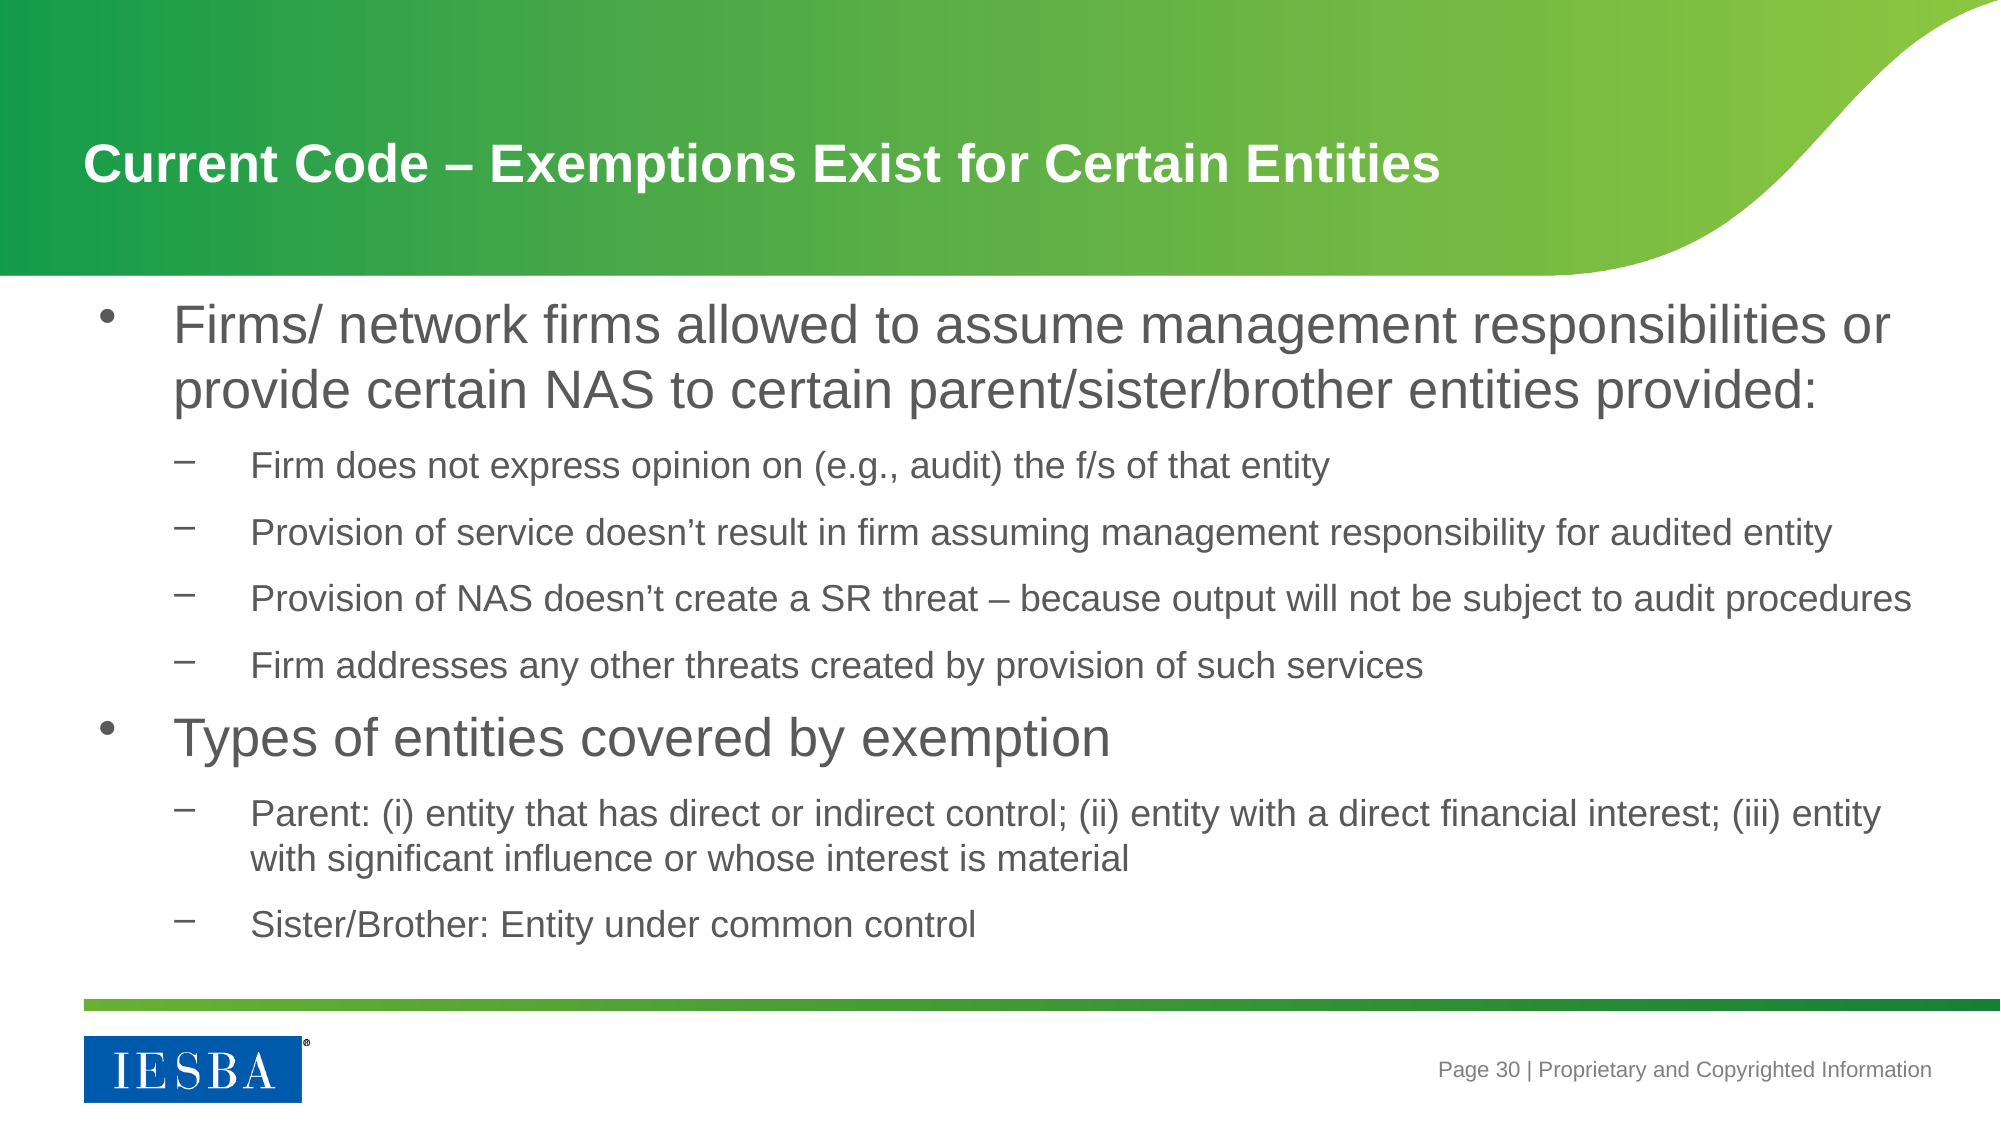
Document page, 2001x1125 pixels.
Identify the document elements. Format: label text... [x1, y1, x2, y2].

title Current Code – Exemptions Exist for Certain Entities [83, 70, 1734, 251]
picture [0, 0, 2000, 276]
picture [84, 1082, 310, 1103]
list Firms/ network firms allowed to assume management responsibilities or provide certain NAS to certain parent/sister/brother entities provided: Firm does not express opinion on (e.g., audit) the f/s of that entity Provision of service doesn’t result in firm assuming management responsibility for audited entity Provision of NAS doesn’t create a SR threat – because output will not be subject to audit procedures Firm addresses any other threats created by provision of such services Types of entities covered by exemption Parent: (i) entity that has direct or indirect control; (ii) entity with a direct financial interest; (iii) entity with significant influence or whose interest is material Sister/Brother: Entity under common control [83, 282, 1934, 1082]
